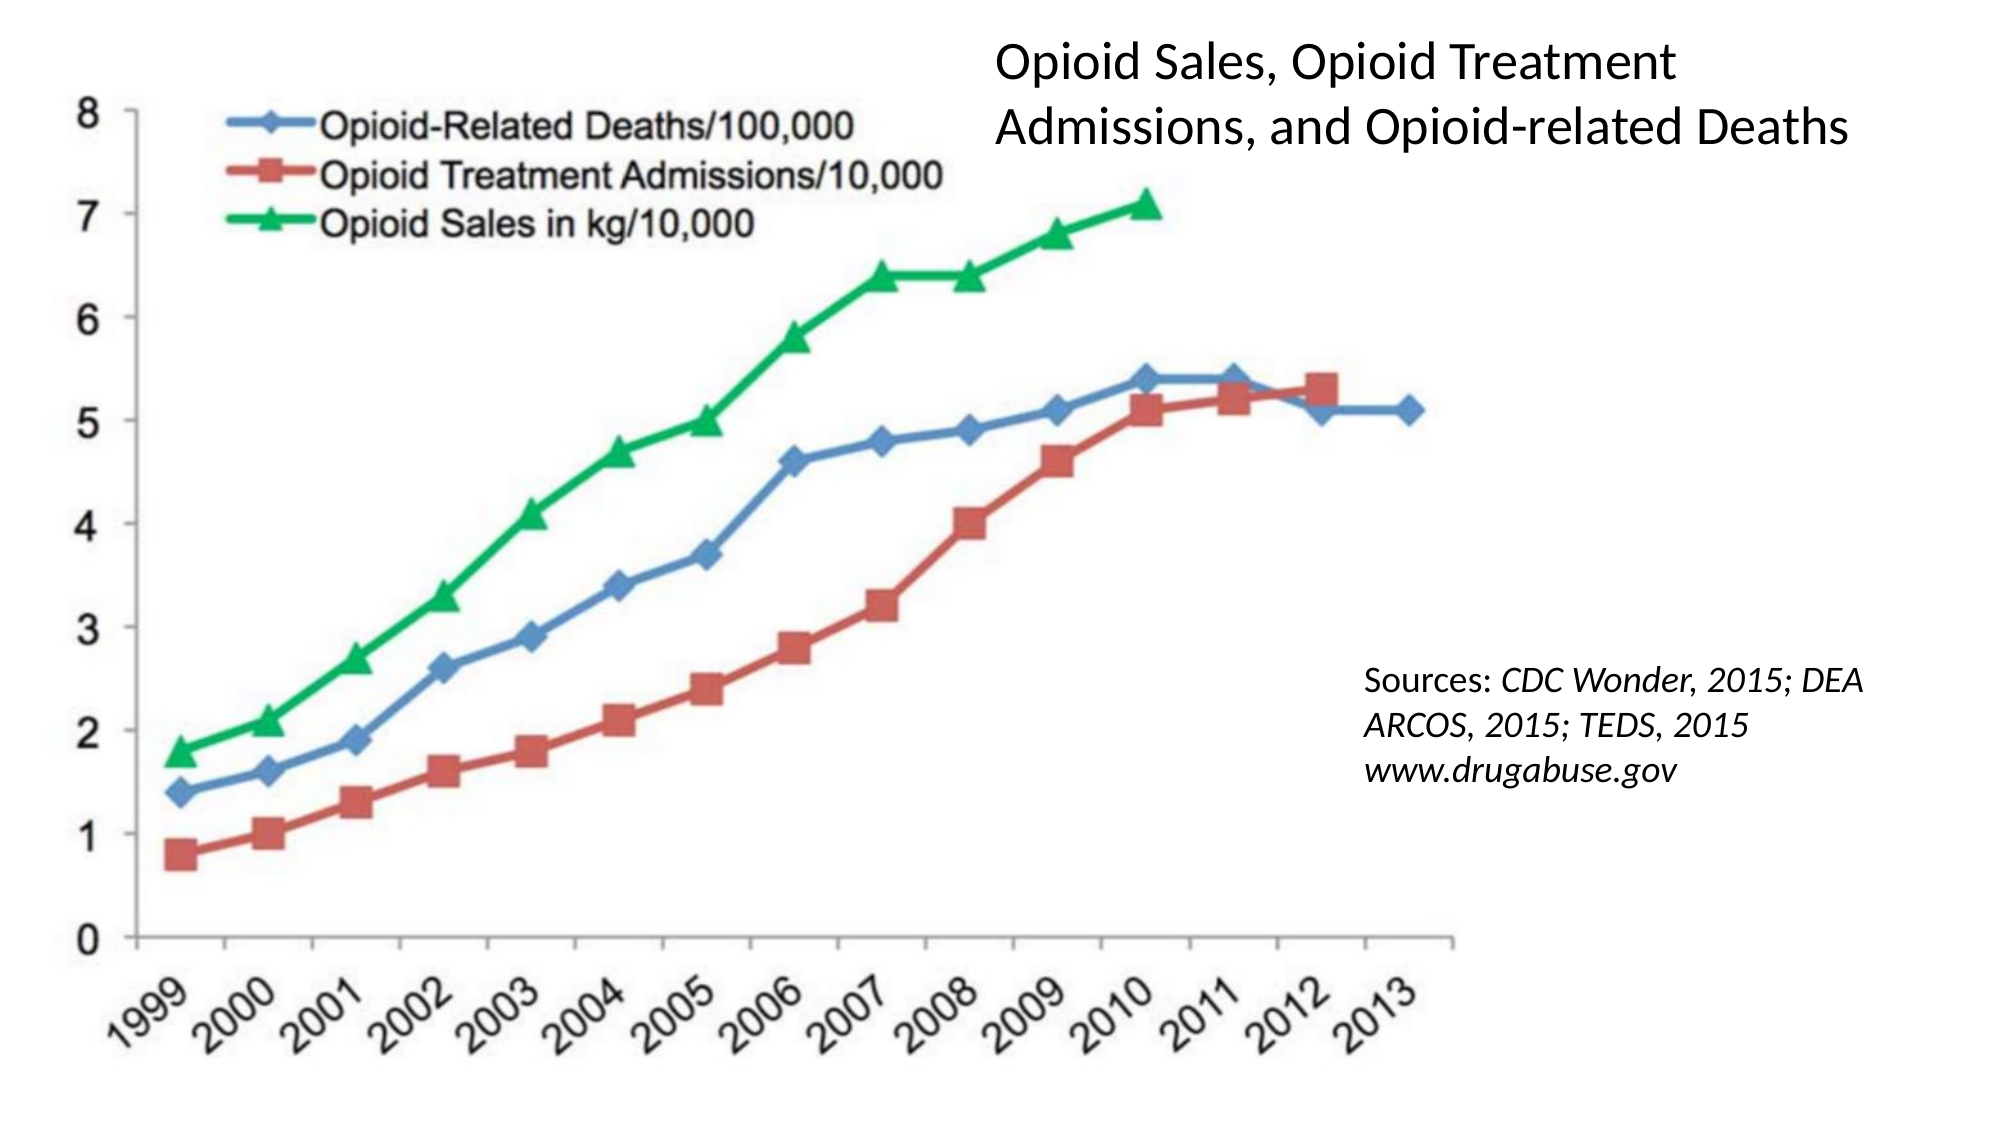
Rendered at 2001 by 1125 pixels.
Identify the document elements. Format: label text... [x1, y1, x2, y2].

text_box Opioid Sales, Opioid Treatment Admissions, and Opioid-related Deaths [981, 17, 1947, 163]
text_box Sources: CDC Wonder, 2015; DEA ARCOS, 2015; TEDS, 2015 www.drugabuse.gov [1513, 647, 1947, 798]
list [0, 90, 1513, 1105]
